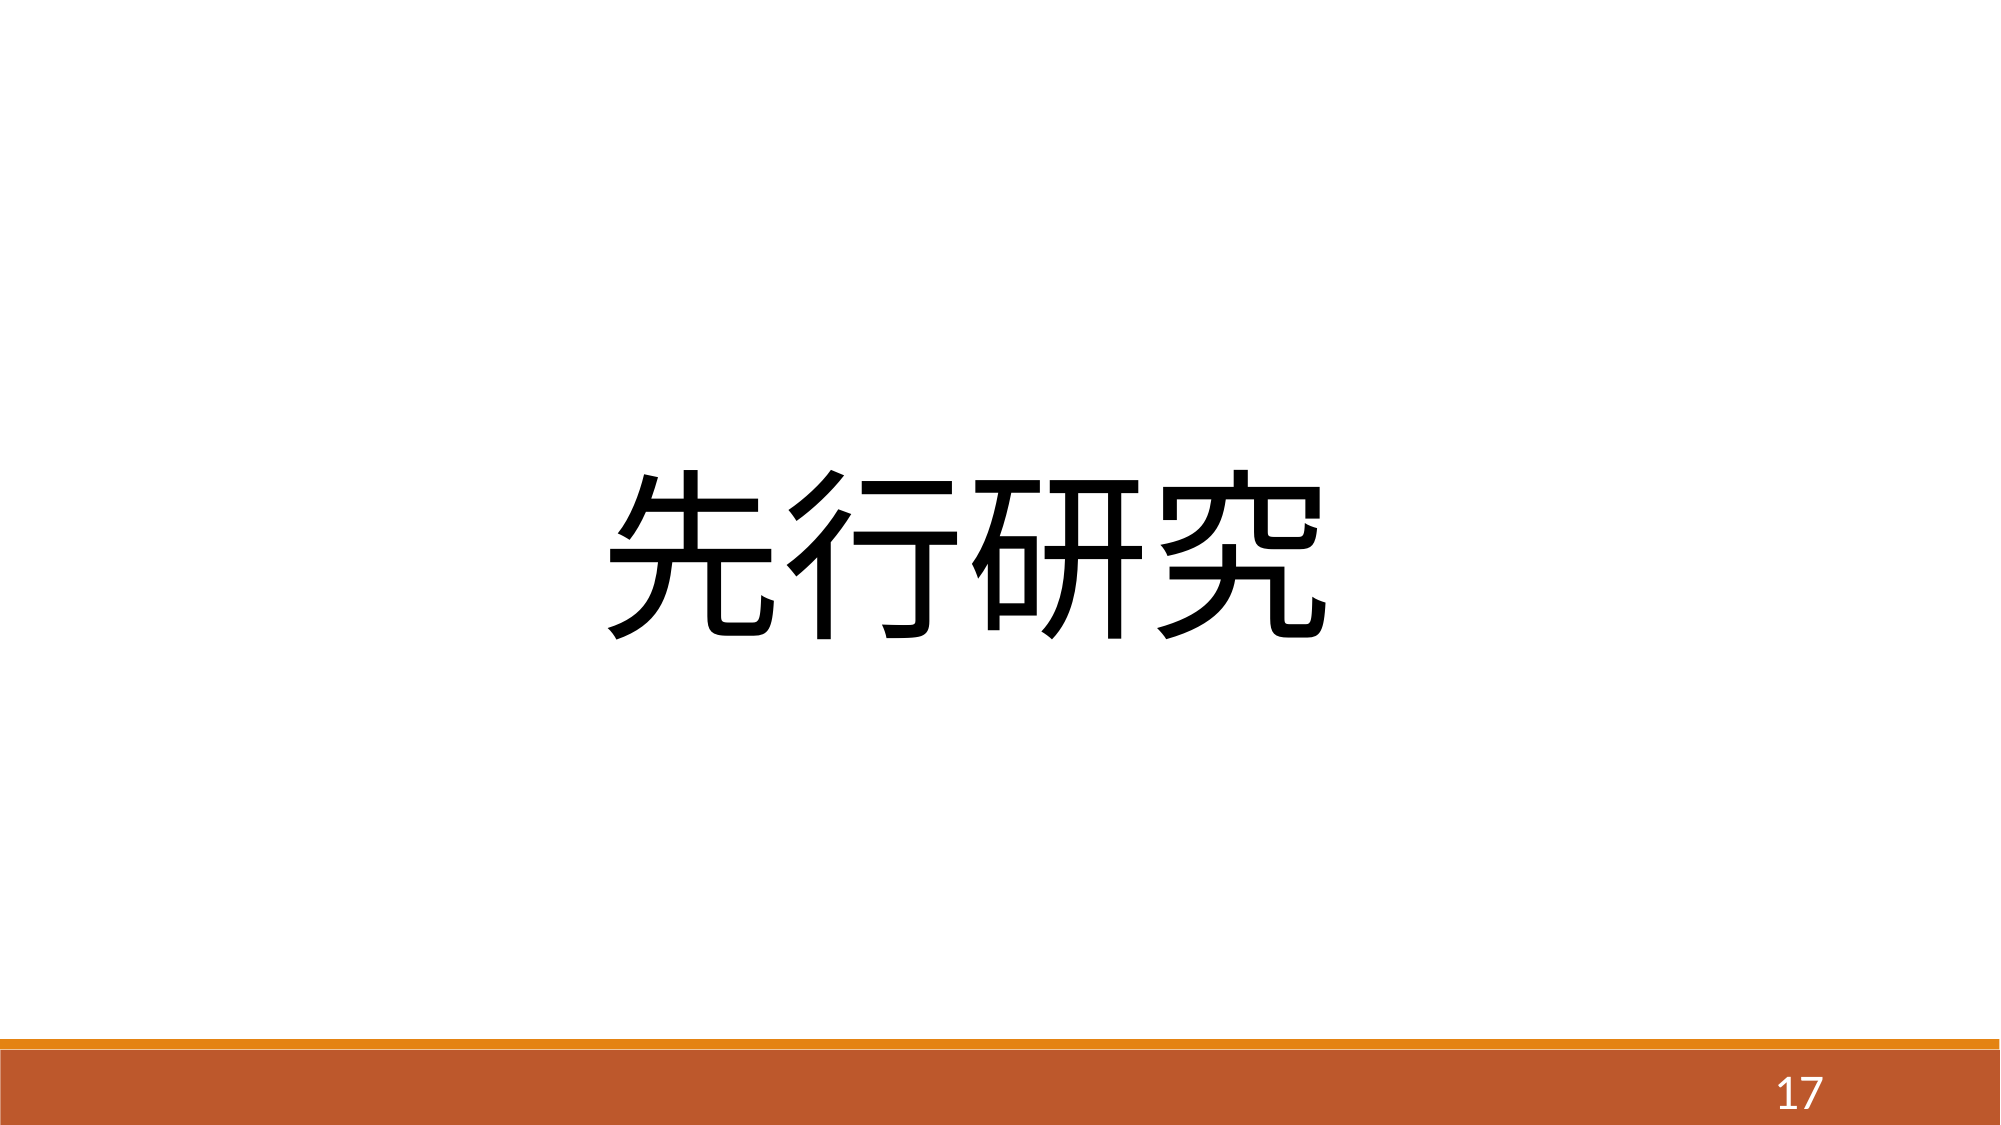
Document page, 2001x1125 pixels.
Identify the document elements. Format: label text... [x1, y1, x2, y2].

slide_number 17 [1624, 1059, 1840, 1120]
text_box 先行研究 [584, 433, 1348, 669]
